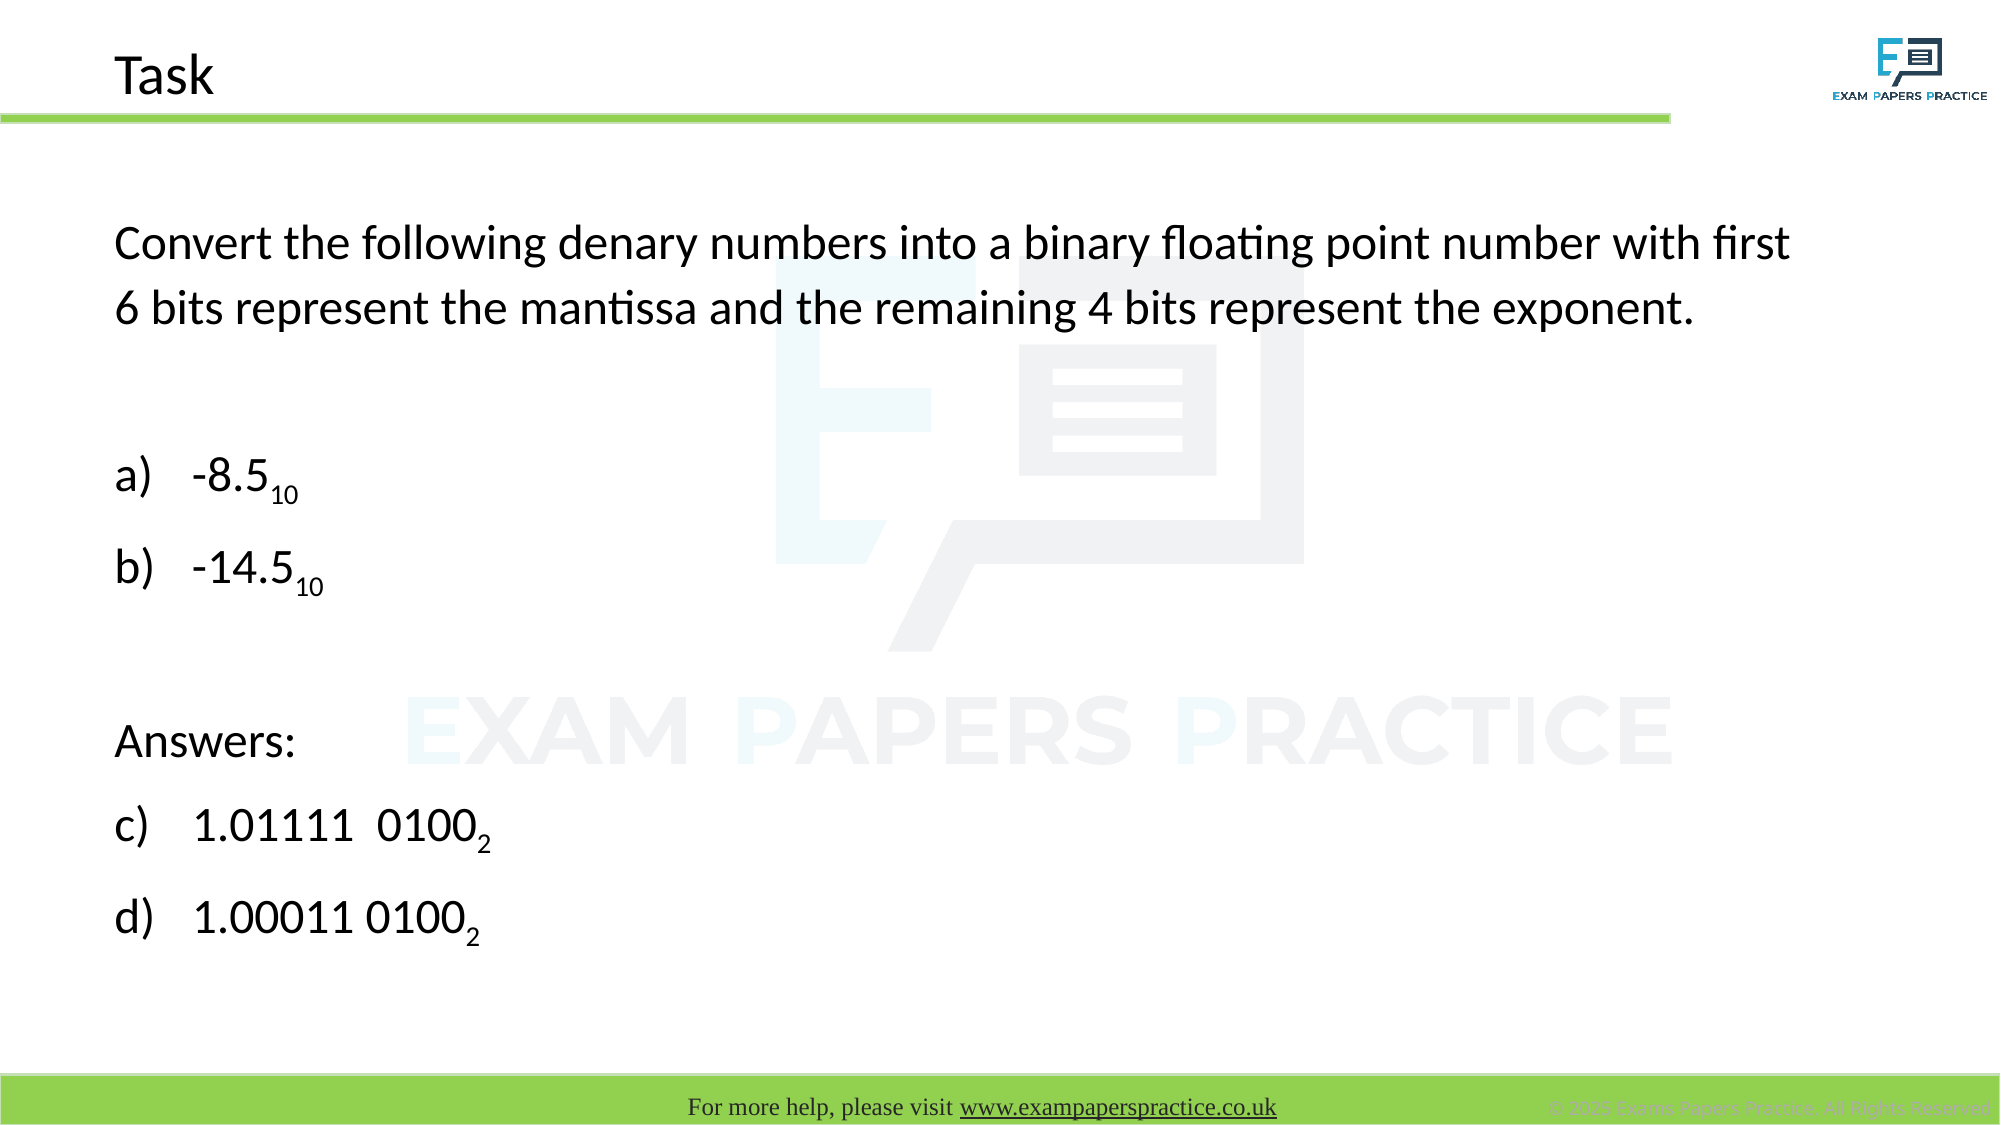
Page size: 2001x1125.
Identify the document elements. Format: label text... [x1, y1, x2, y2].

text_box Task [99, 28, 1101, 114]
list Convert the following denary numbers into a binary floating point number with first 6 bits represent the mantissa and the remaining 4 bits represent the exponent. -8.510 -14.510 Answers: 1.01111 01002 1.00011 01002 [99, 196, 1825, 977]
